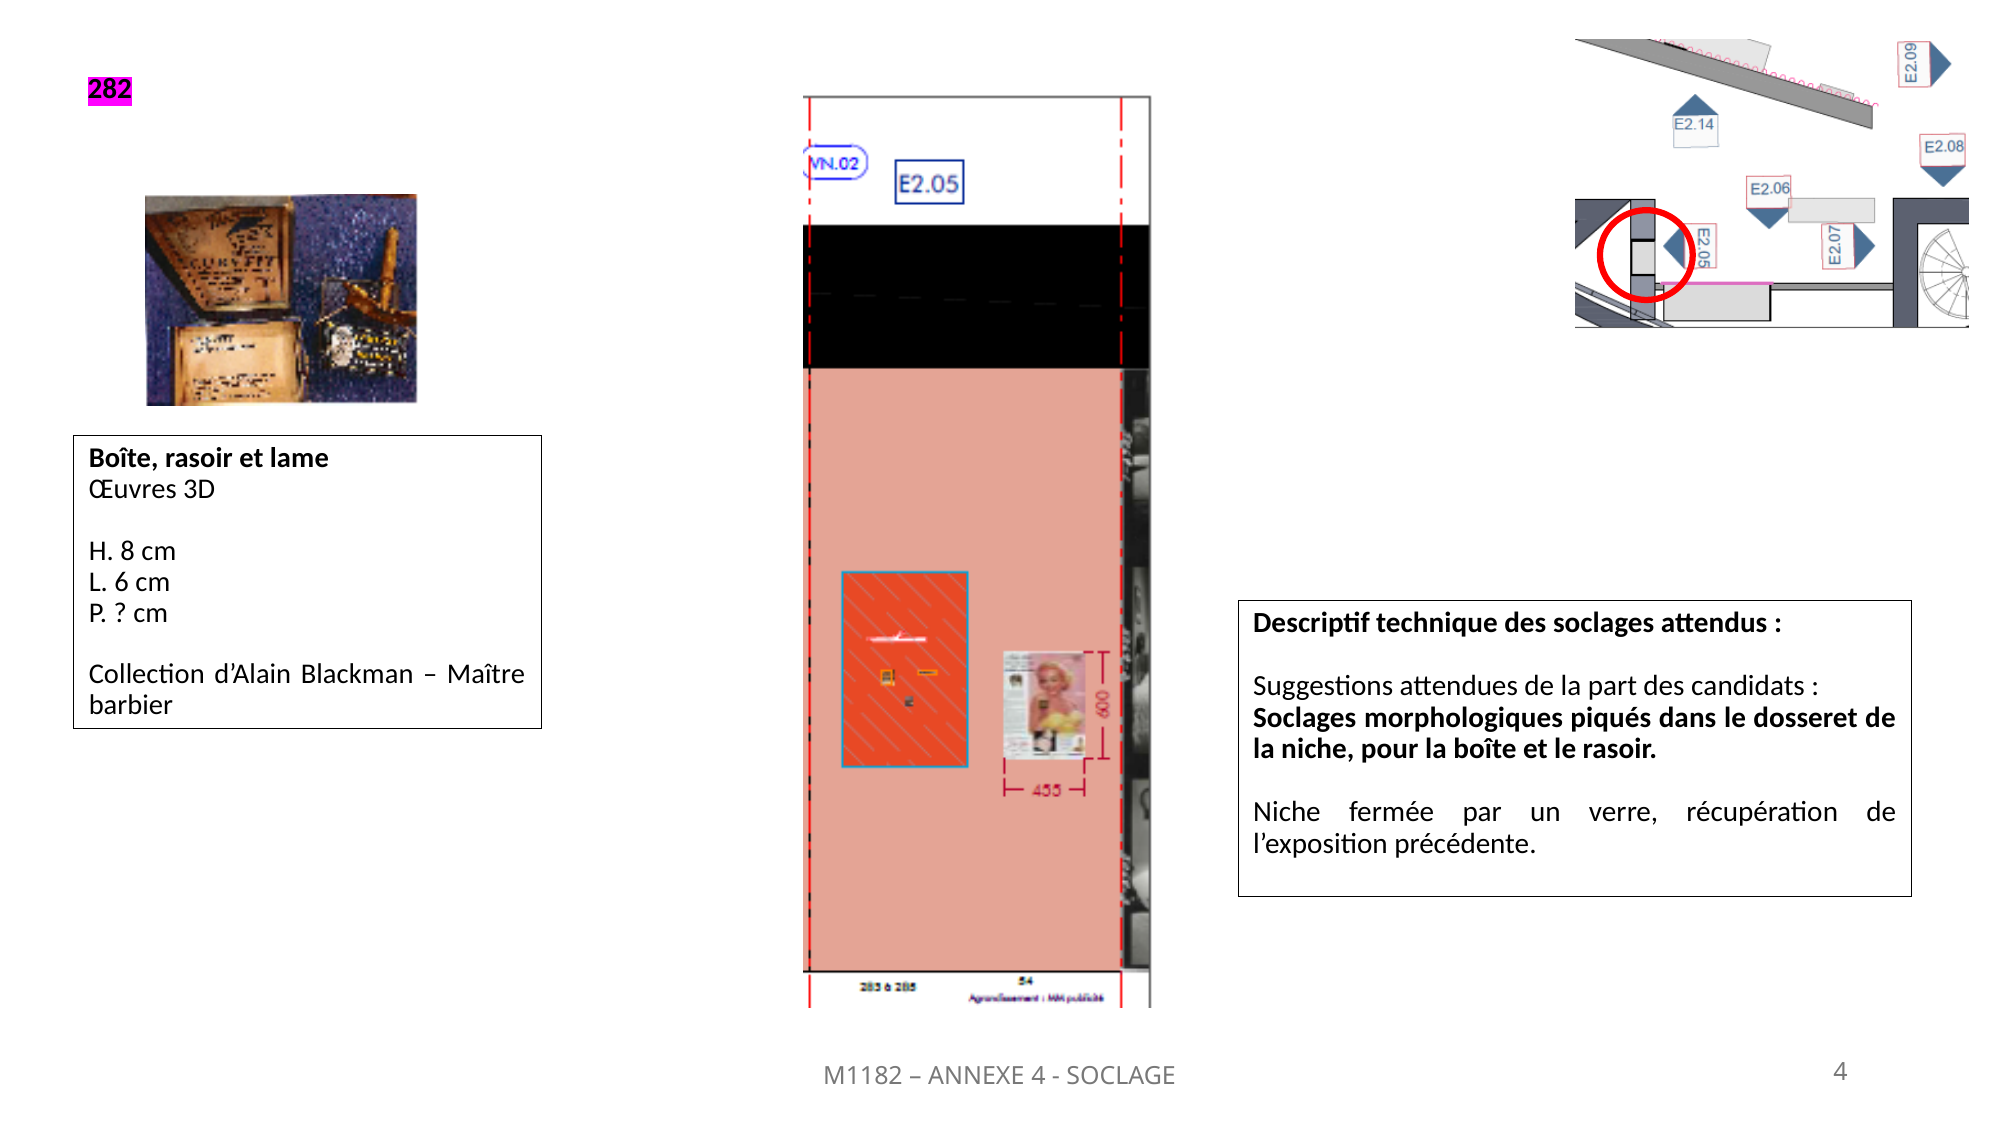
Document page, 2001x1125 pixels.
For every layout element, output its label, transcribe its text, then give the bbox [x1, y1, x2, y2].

picture [1574, 38, 1969, 382]
text_box 282 [72, 65, 170, 126]
picture [802, 78, 1175, 1008]
text_box Boîte, rasoir et lame Œuvres 3D H. 8 cm L. 6 cm P. ? cm Collection d’Alain Blackman – Maître barbier [73, 435, 542, 729]
footer M1182 – ANNEXE 4 - SOCLAGE [662, 1044, 1338, 1105]
picture [145, 194, 421, 406]
slide_number 4 [1412, 1042, 1863, 1103]
text_box Descriptif technique des soclages attendus : Suggestions attendues de la part des candidats : Soclages morphologiques piqués dans le dosseret de la niche, pour la boîte et le rasoir. Niche fermée par un verre, récupération de l’exposition précédente. [1238, 600, 1912, 897]
